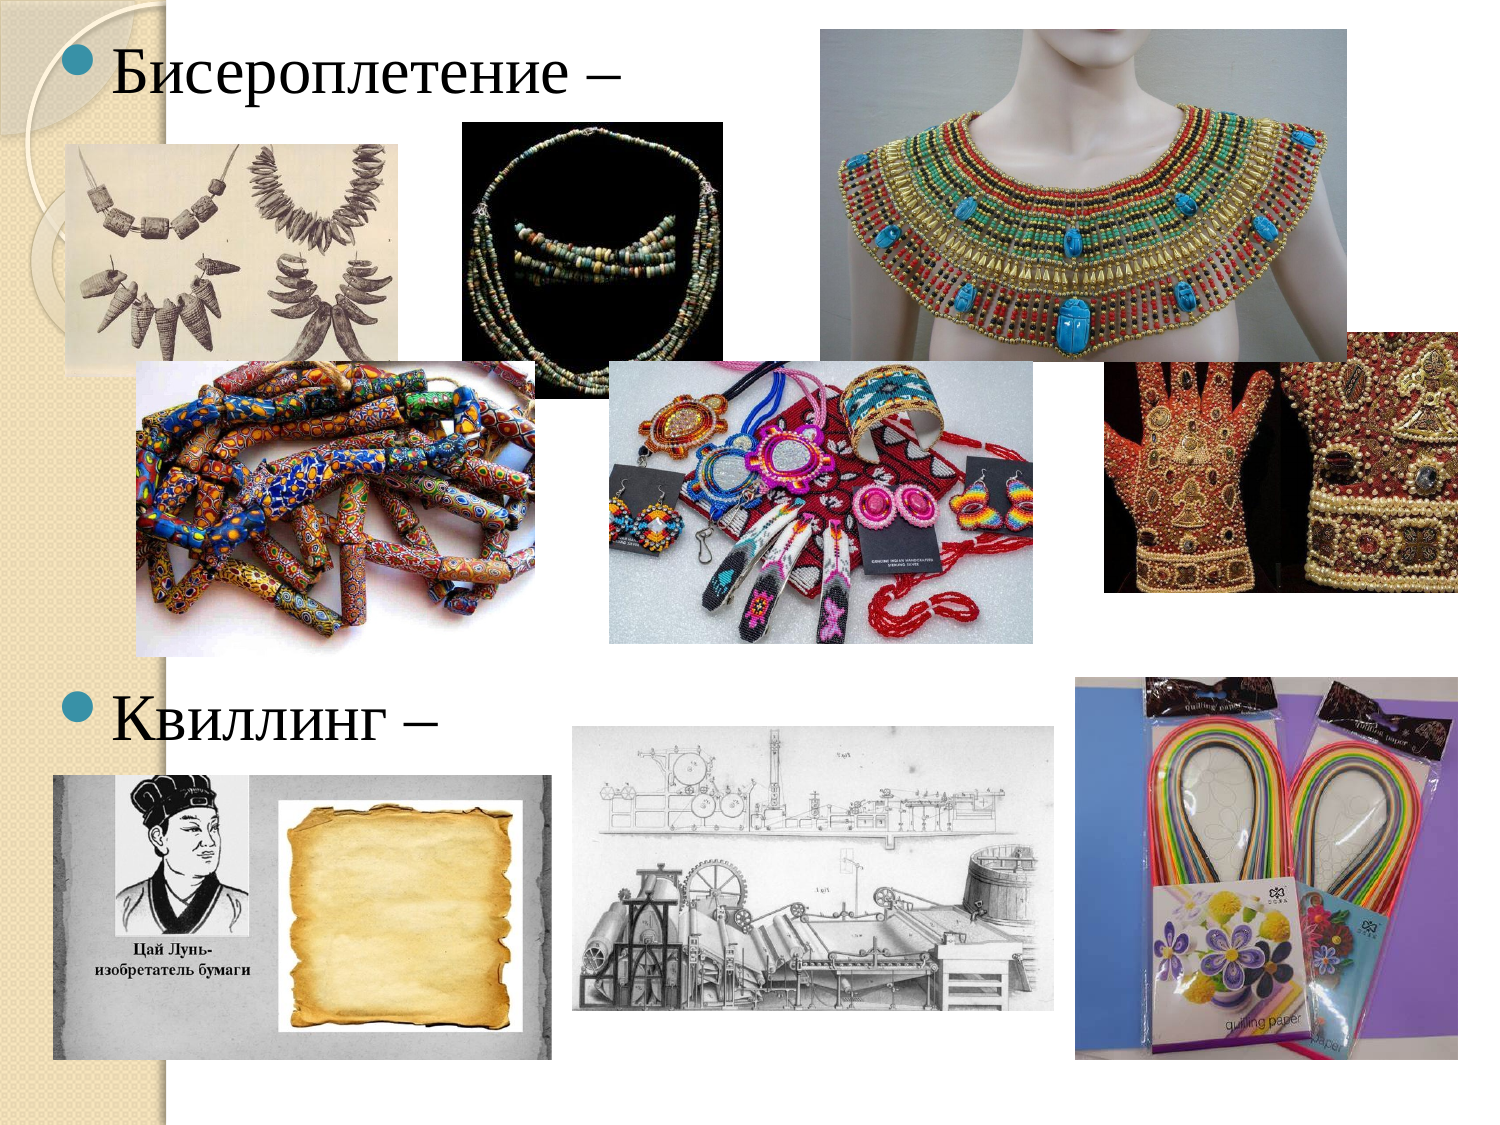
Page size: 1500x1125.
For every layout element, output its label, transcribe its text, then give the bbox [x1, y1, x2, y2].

list Бисероплетение – Квиллинг – [29, 19, 1483, 1094]
picture [52, 774, 552, 1061]
picture [572, 726, 1054, 1012]
picture [64, 29, 1458, 658]
picture [1074, 677, 1458, 1061]
